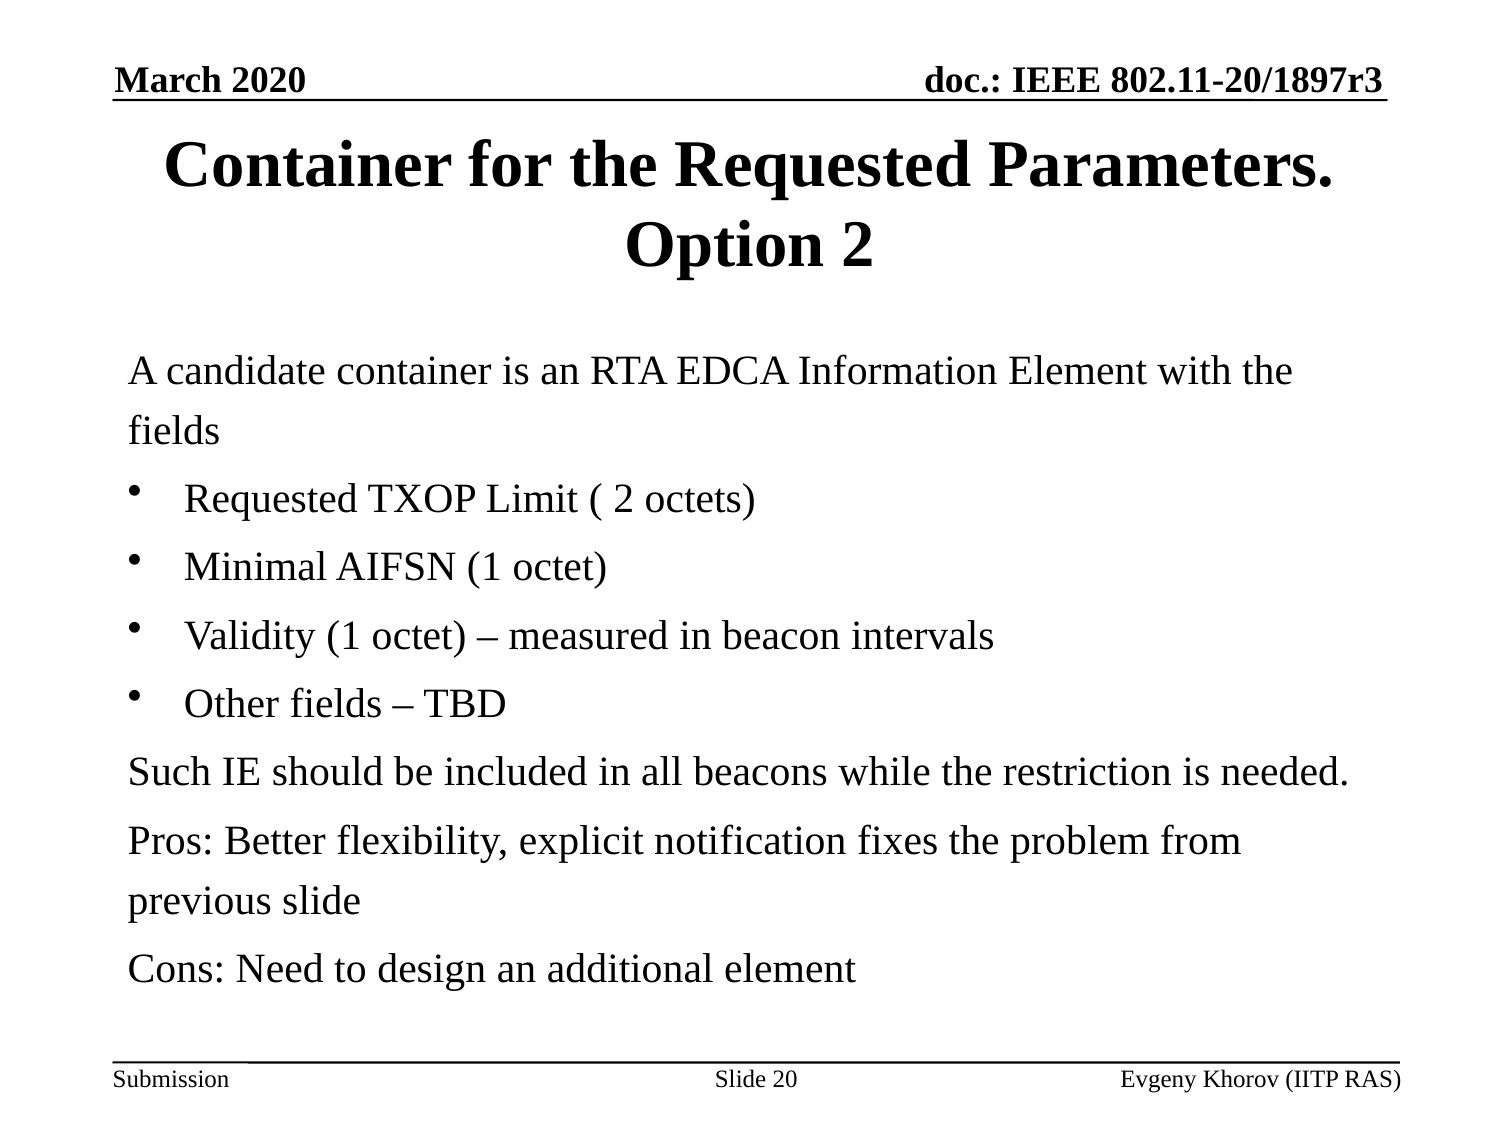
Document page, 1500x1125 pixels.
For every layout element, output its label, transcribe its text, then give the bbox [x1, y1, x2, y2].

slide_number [114, 54, 309, 101]
list A candidate container is an RTA EDCA Information Element with the fields Requested TXOP Limit ( 2 octets) Minimal AIFSN (1 octet) Validity (1 octet) – measured in beacon intervals Other fields – TBD Such IE should be included in all beacons while the restriction is needed. Pros: Better flexibility, explicit notification fixes the problem from previous slide Cons: Need to design an additional element [112, 324, 1388, 1001]
slide_number Slide 20 [712, 1061, 800, 1093]
footer Evgeny Khorov (IITP RAS) [949, 1061, 1402, 1093]
title Container for the Requested Parameters. Option 2 [112, 112, 1388, 288]
